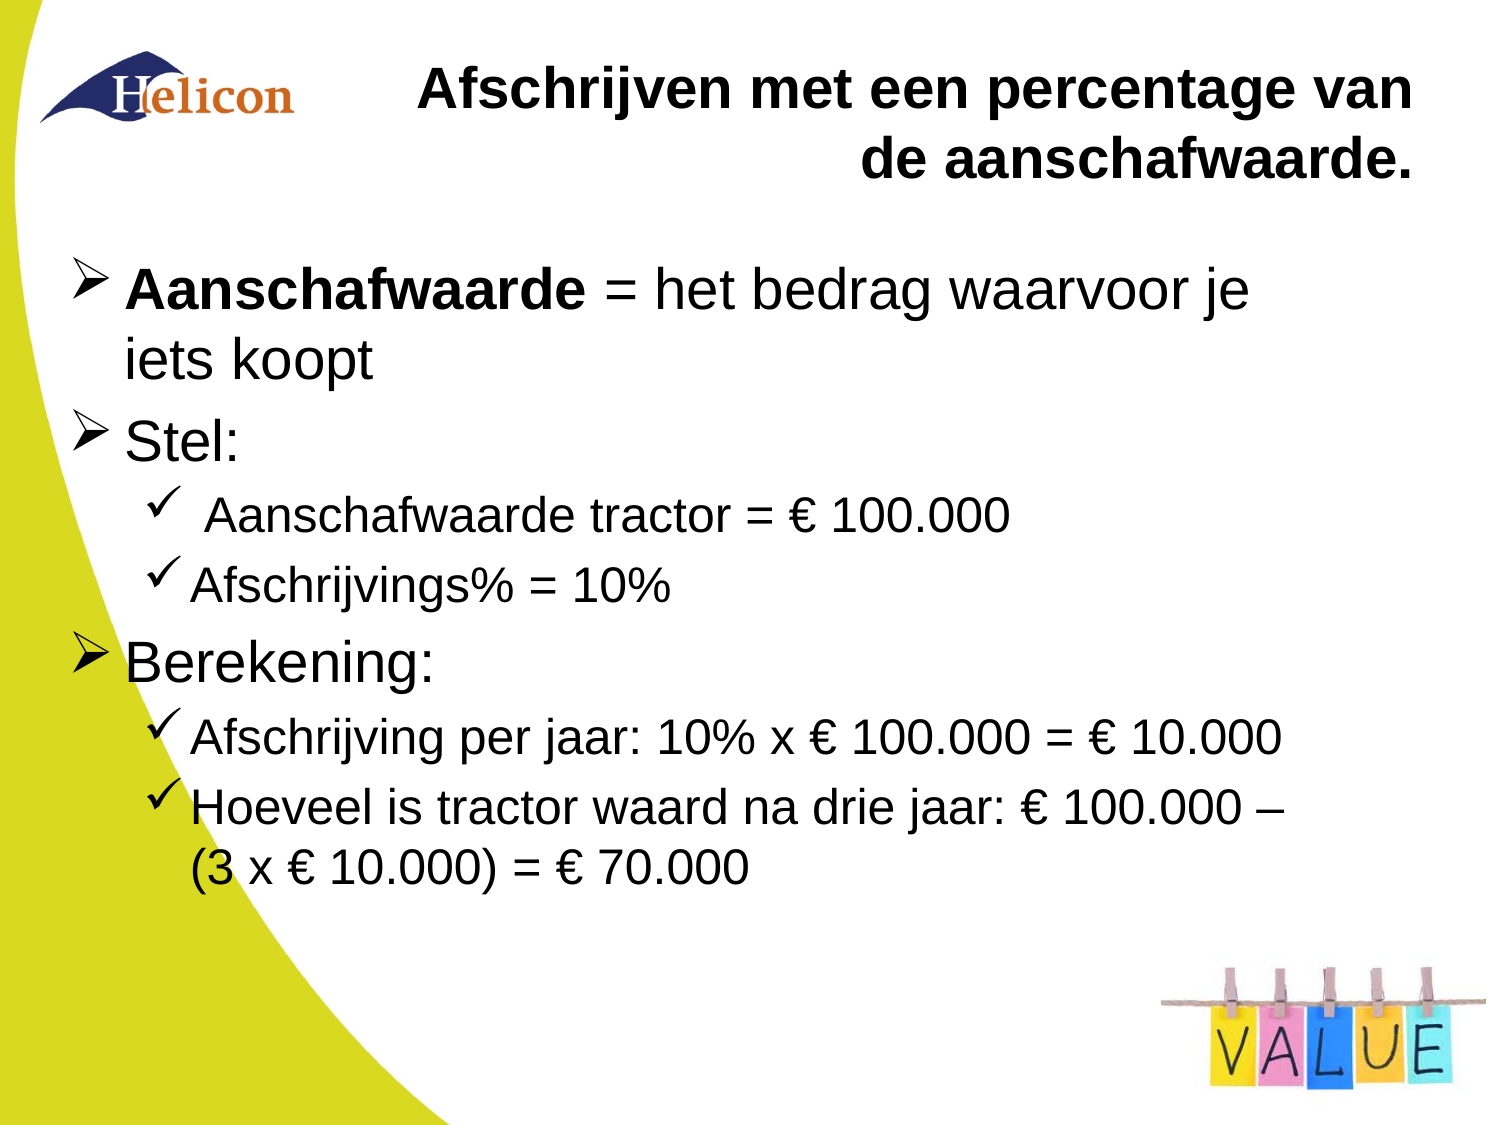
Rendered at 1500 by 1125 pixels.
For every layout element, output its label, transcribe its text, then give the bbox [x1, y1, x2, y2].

title Afschrijven met een percentage van de aanschafwaarde. [339, 101, 1430, 209]
picture [0, 0, 1500, 1125]
list Aanschafwaarde = het bedrag waarvoor je iets koopt Stel: Aanschafwaarde tractor = € 100.000 Afschrijvings% = 10% Berekening: Afschrijving per jaar: 10% x € 100.000 = € 10.000 Hoeveel is tractor waard na drie jaar: € 100.000 – (3 x € 10.000) = € 70.000 [53, 243, 1324, 970]
